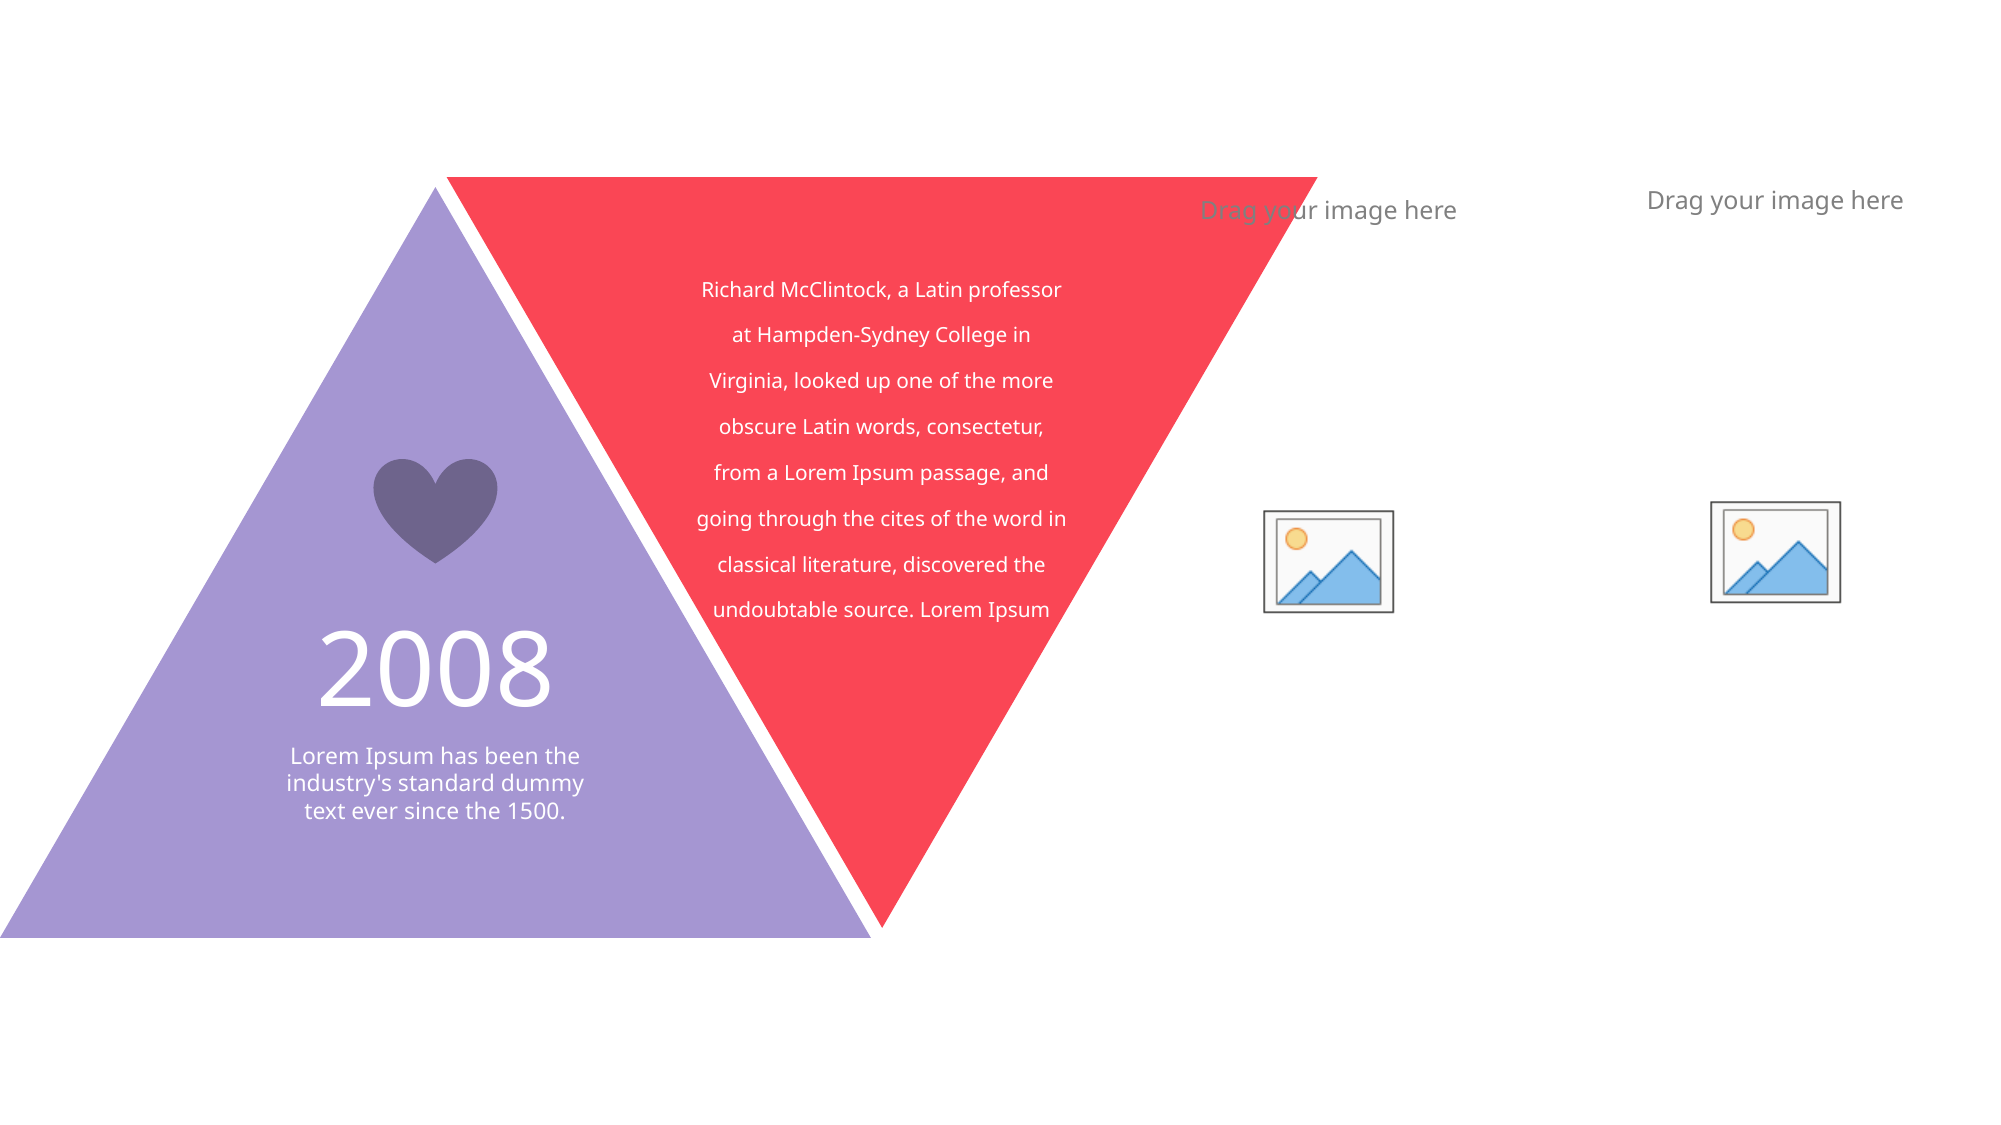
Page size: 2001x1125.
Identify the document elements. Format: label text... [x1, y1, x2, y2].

text_box [372, 457, 499, 565]
text_box [0, 185, 873, 939]
text_box 2008 [263, 594, 608, 706]
picture [893, 177, 2000, 938]
text_box Lorem Ipsum has been the industry's standard dummy text ever since the 1500. [263, 706, 608, 832]
text_box Richard McClintock, a Latin professor at Hampden-Sydney College in Virginia, looked up one of the more obscure Latin words, consectetur, from a Lorem Ipsum passage, and going through the cites of the word in classical literature, discovered the undoubtable source. Lorem Ipsum [680, 248, 893, 630]
text_box [708, 630, 893, 930]
text_box [444, 176, 1320, 582]
